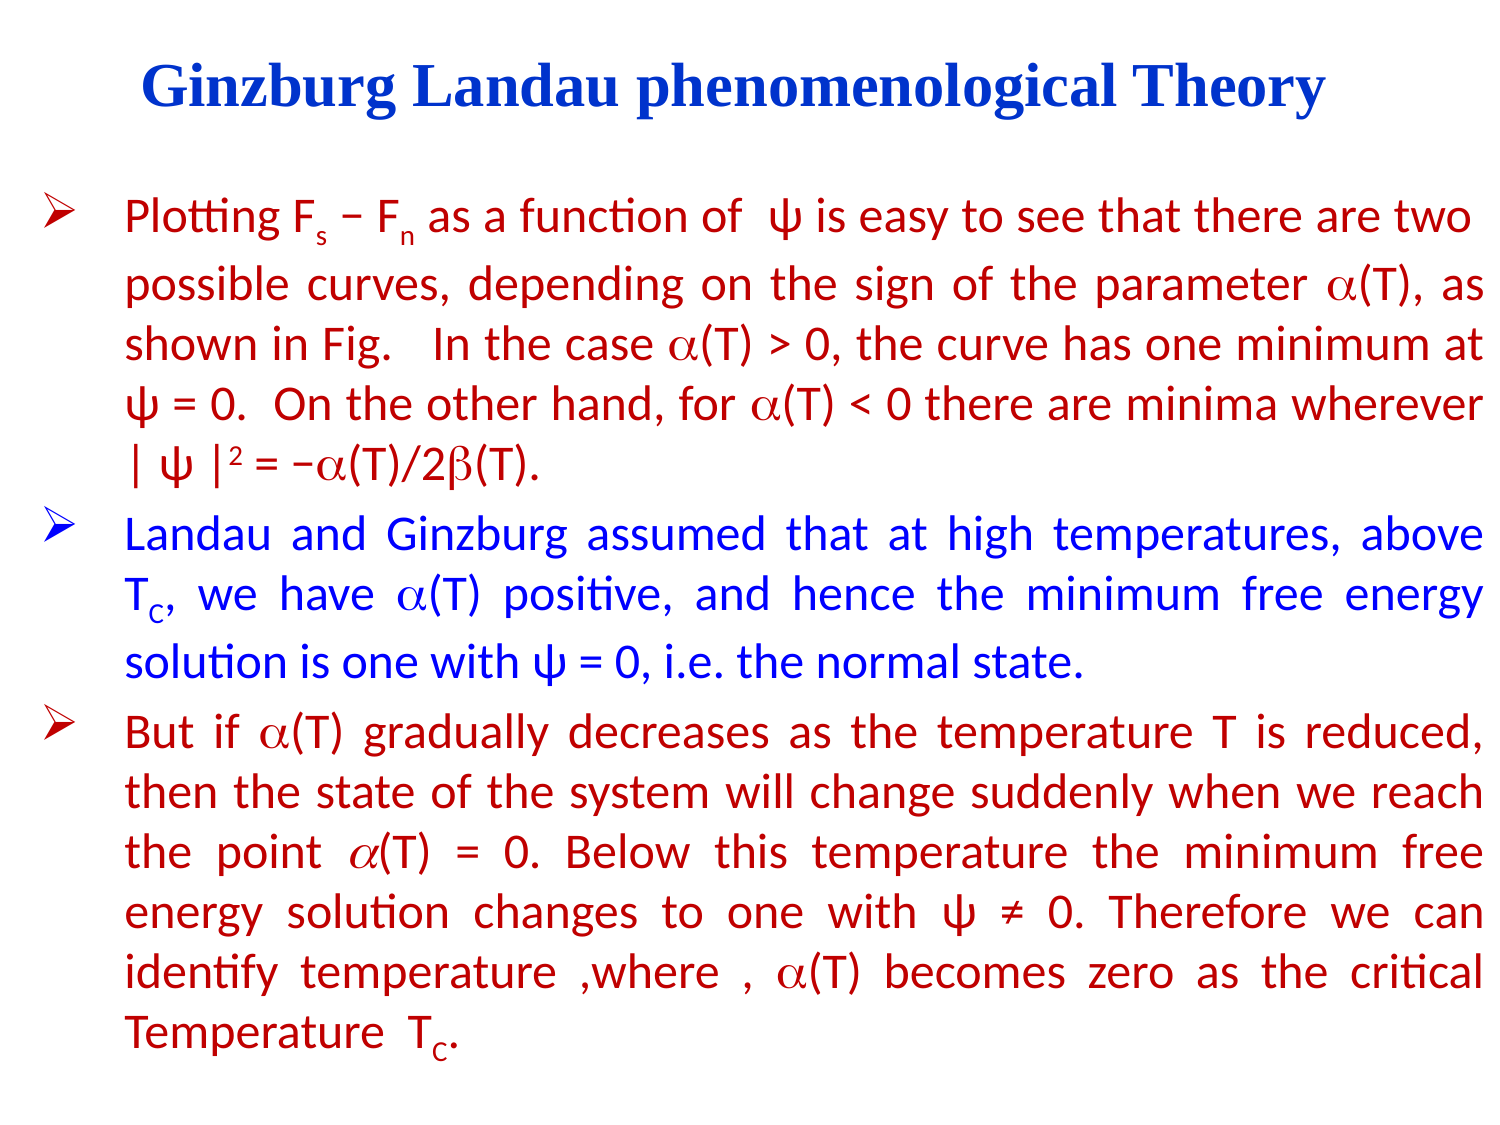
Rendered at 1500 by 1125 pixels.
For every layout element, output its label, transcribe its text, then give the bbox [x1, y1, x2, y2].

subtitle Plotting Fs − Fn as a function of ψ is easy to see that there are two possible curves, depending on the sign of the parameter a(T), as shown in Fig. In the case a(T) > 0, the curve has one minimum at ψ = 0. On the other hand, for a(T) < 0 there are minima wherever | ψ |2 = −a(T)/2b(T). Landau and Ginzburg assumed that at high temperatures, above TC, we have a(T) positive, and hence the minimum free energy solution is one with ψ = 0, i.e. the normal state. But if a(T) gradually decreases as the temperature T is reduced, then the state of the system will change suddenly when we reach the point a(T) = 0. Below this temperature the minimum free energy solution changes to one with ψ ≠ 0. Therefore we can identify temperature ,where , a(T) becomes zero as the critical Temperature TC. [24, 174, 1500, 1125]
title Ginzburg Landau phenomenological Theory [125, 0, 1400, 163]
